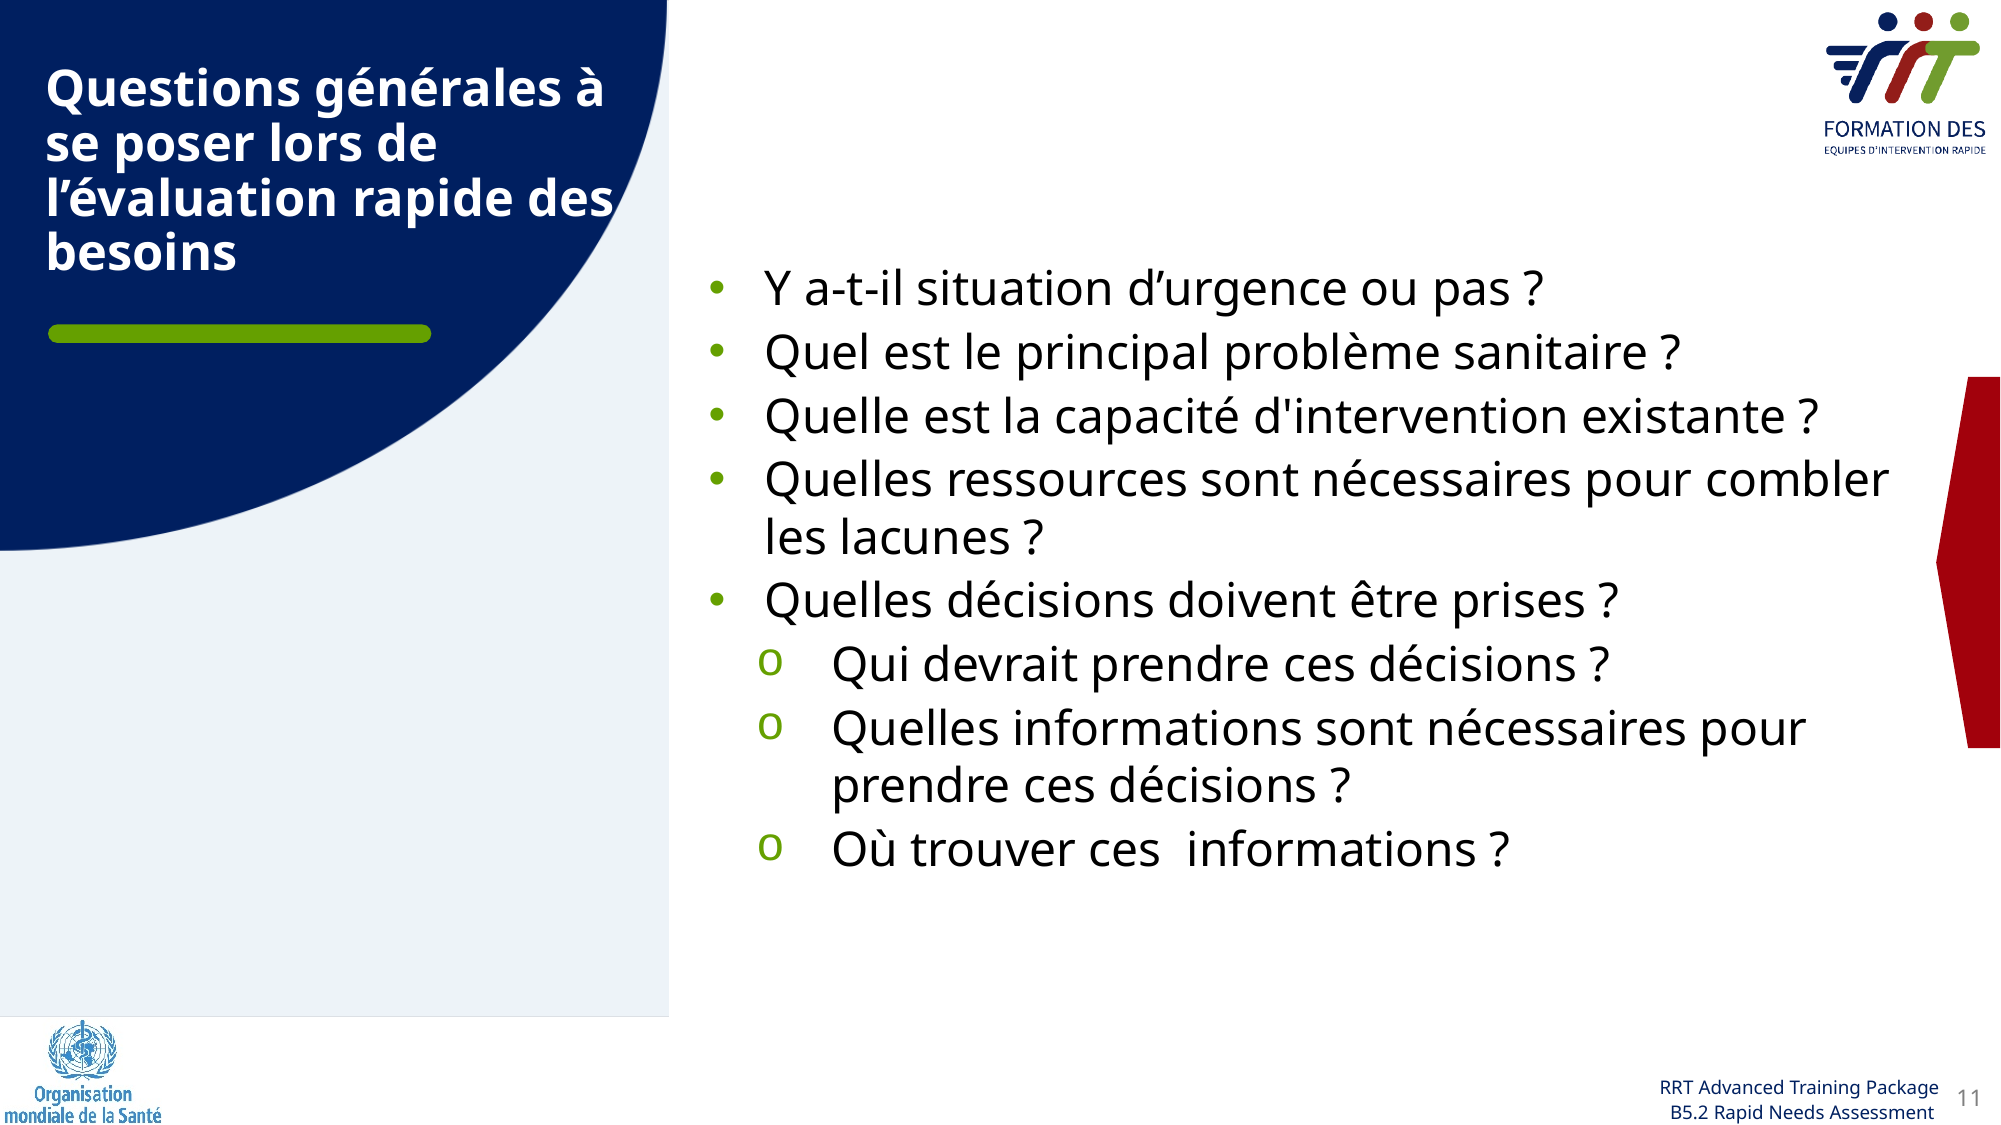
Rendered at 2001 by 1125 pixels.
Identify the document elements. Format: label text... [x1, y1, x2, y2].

title Questions générales à se poser lors de l’évaluation rapide des besoins [37, 54, 664, 291]
picture [0, 0, 669, 1124]
picture [1824, 11, 1986, 156]
list Y a-t-il situation d’urgence ou pas ? Quel est le principal problème sanitaire ? Quelle est la capacité d'intervention existante ? Quelles ressources sont nécessaires pour combler les lacunes ? Quelles décisions doivent être prises ? Qui devrait prendre ces décisions ? Quelles informations sont nécessaires pour prendre ces décisions ? Où trouver ces informations ? [700, 249, 1937, 876]
